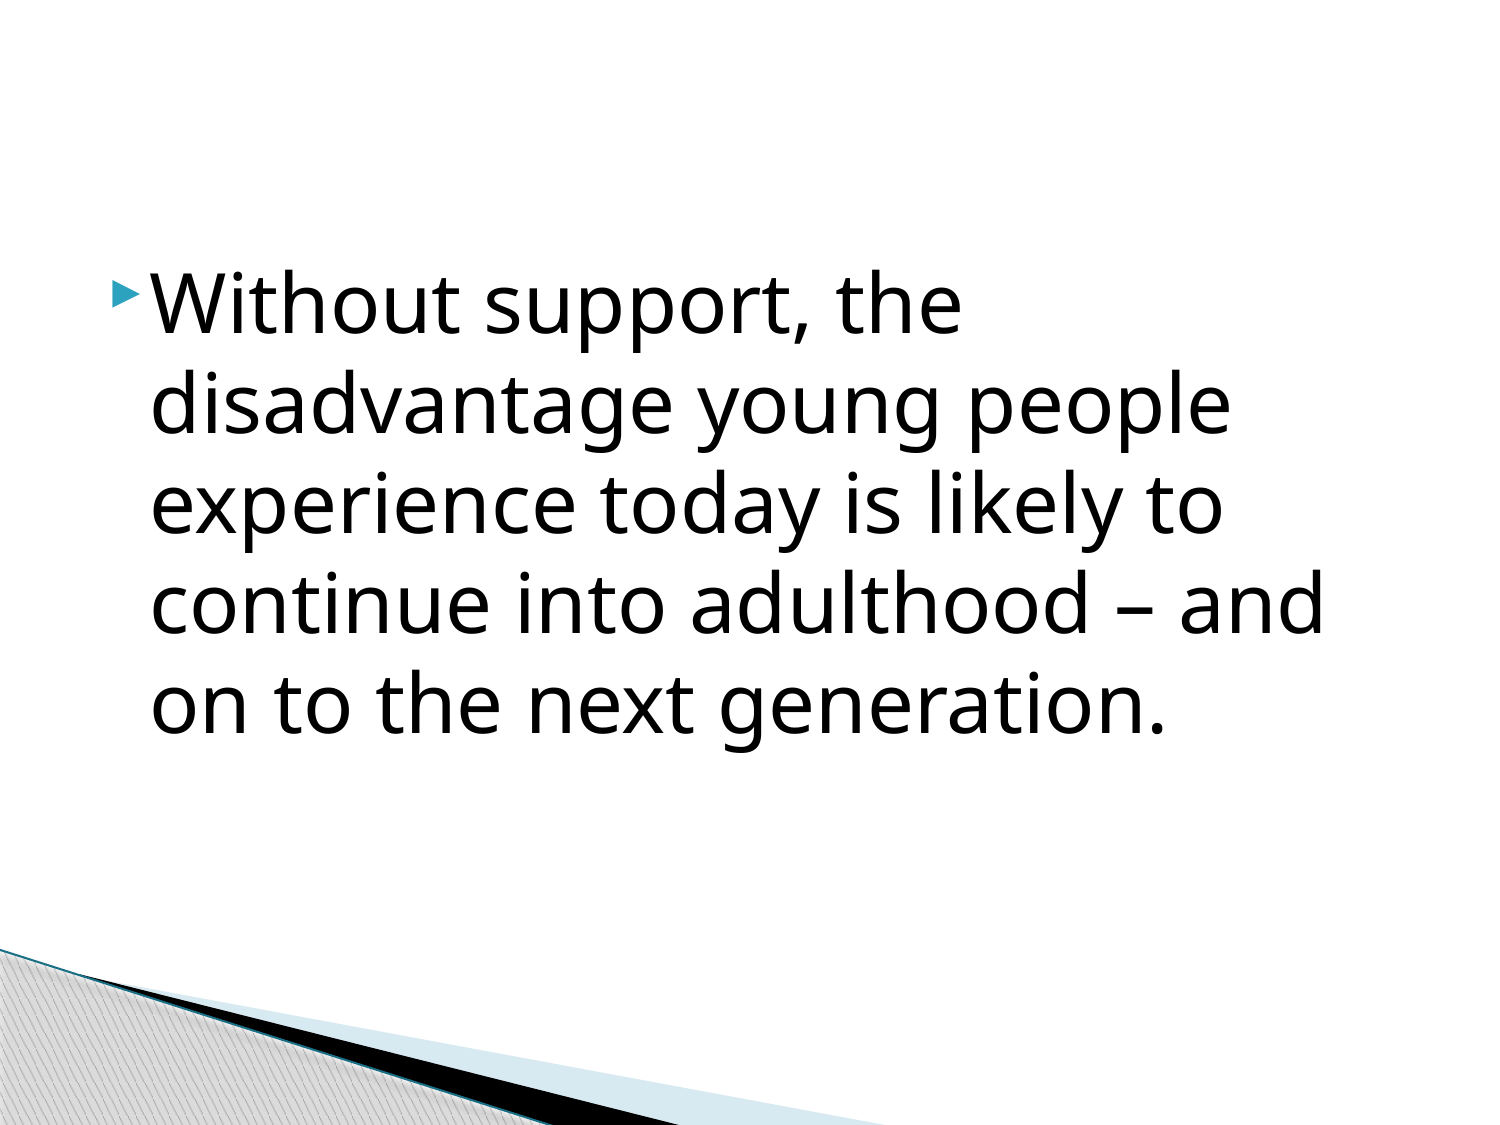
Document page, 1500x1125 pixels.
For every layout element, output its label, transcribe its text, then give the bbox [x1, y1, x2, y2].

list Without support, the disadvantage young people experience today is likely to continue into adulthood – and on to the next generation. [75, 243, 1425, 986]
